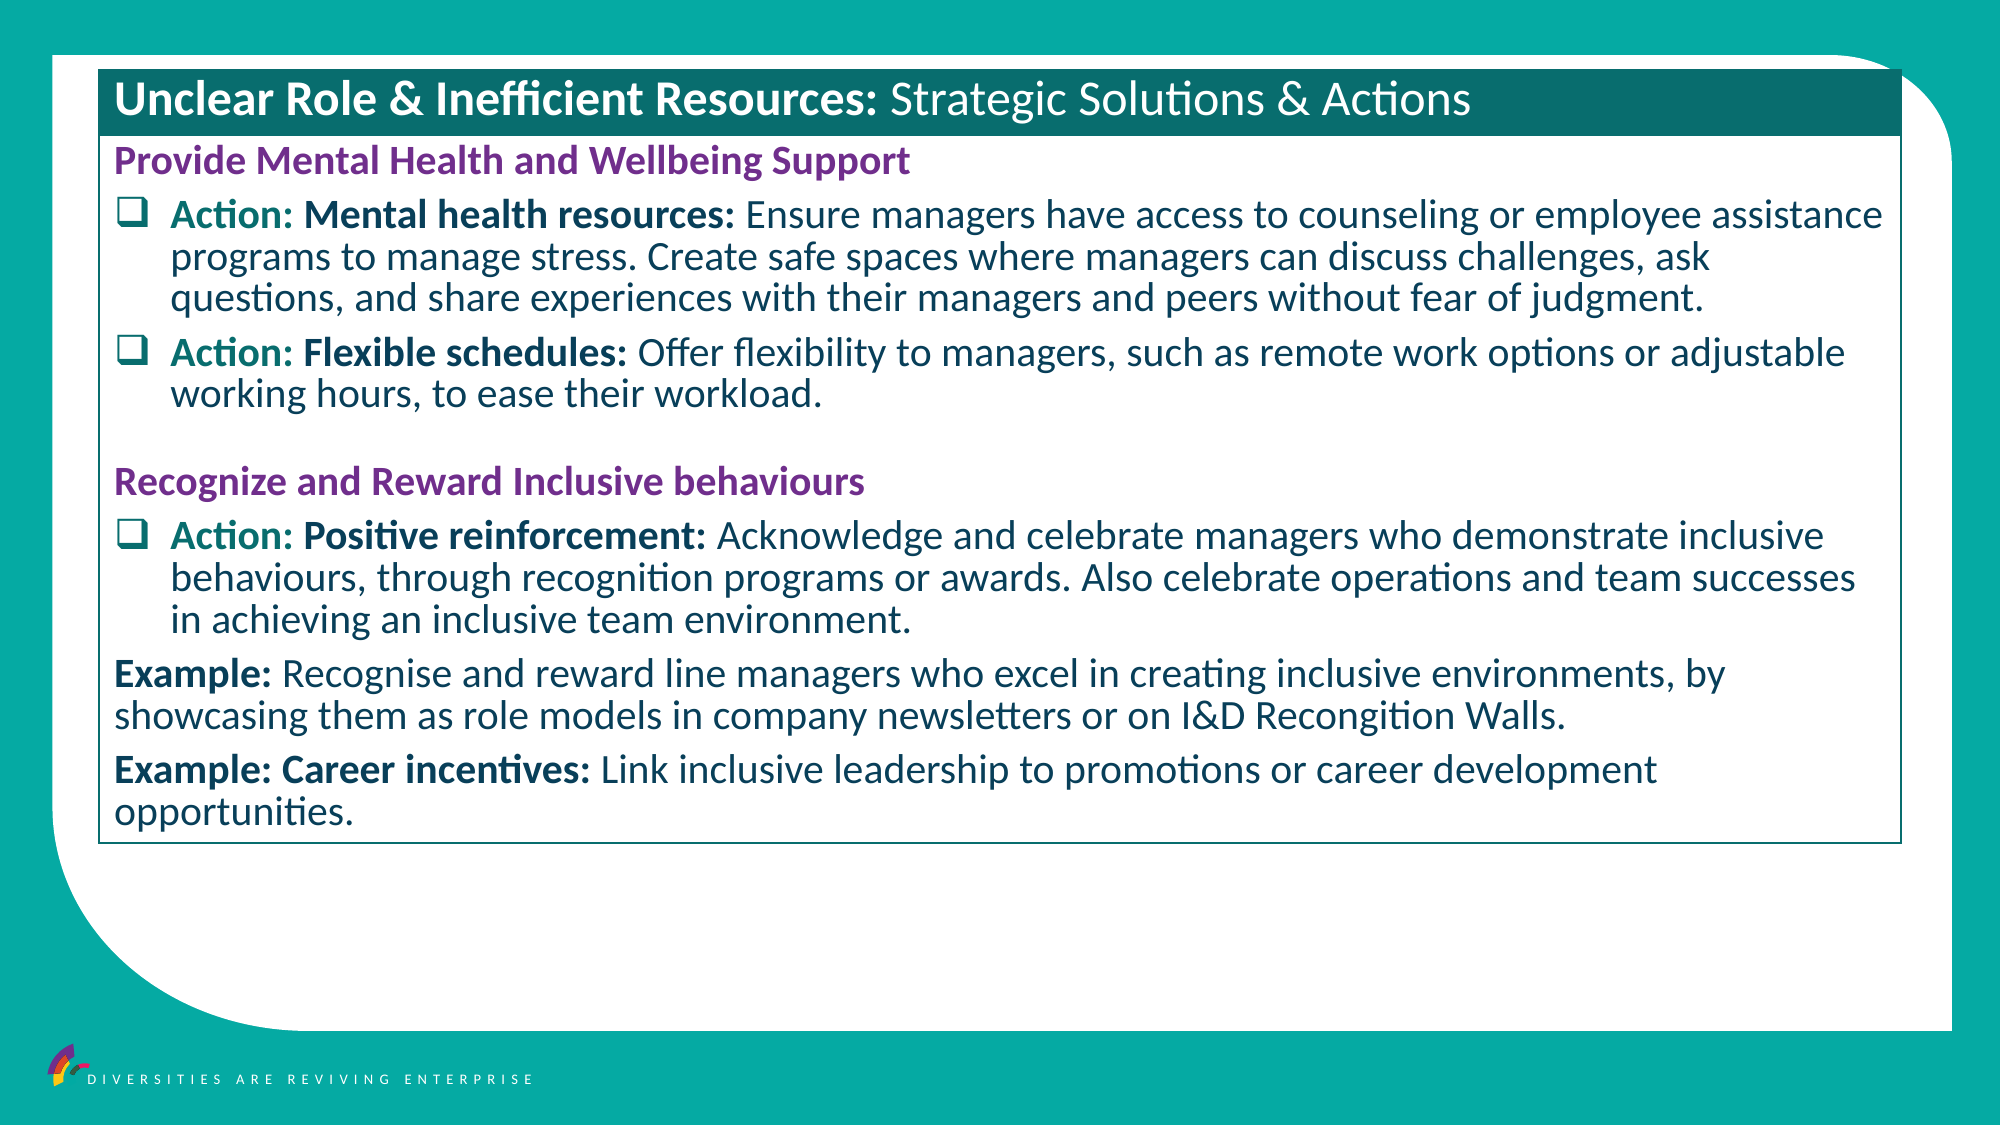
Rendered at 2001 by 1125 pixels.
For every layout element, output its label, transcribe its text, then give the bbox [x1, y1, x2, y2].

table_cell Provide Mental Health and Wellbeing Support Action: Mental health resources: Ensure managers have access to counseling or employee assistance programs to manage stress. Create safe spaces where managers can discuss challenges, ask questions, and share experiences with their managers and peers without fear of judgment. Action: Flexible schedules: Offer flexibility to managers, such as remote work options or adjustable working hours, to ease their workload. Recognize and Reward Inclusive behaviours Action: Positive reinforcement: Acknowledge and celebrate managers who demonstrate inclusive behaviours, through recognition programs or awards. Also celebrate operations and team successes in achieving an inclusive team environment. Example: Recognise and reward line managers who excel in creating inclusive environments, by showcasing them as role models in company newsletters or on I&D Recongition Walls. Example: Career incentives: Link inclusive leadership to promotions or career development opportunities. [100, 136, 1900, 842]
table_header Unclear Role & Inefficient Resources: Strategic Solutions & Actions [100, 71, 1900, 135]
